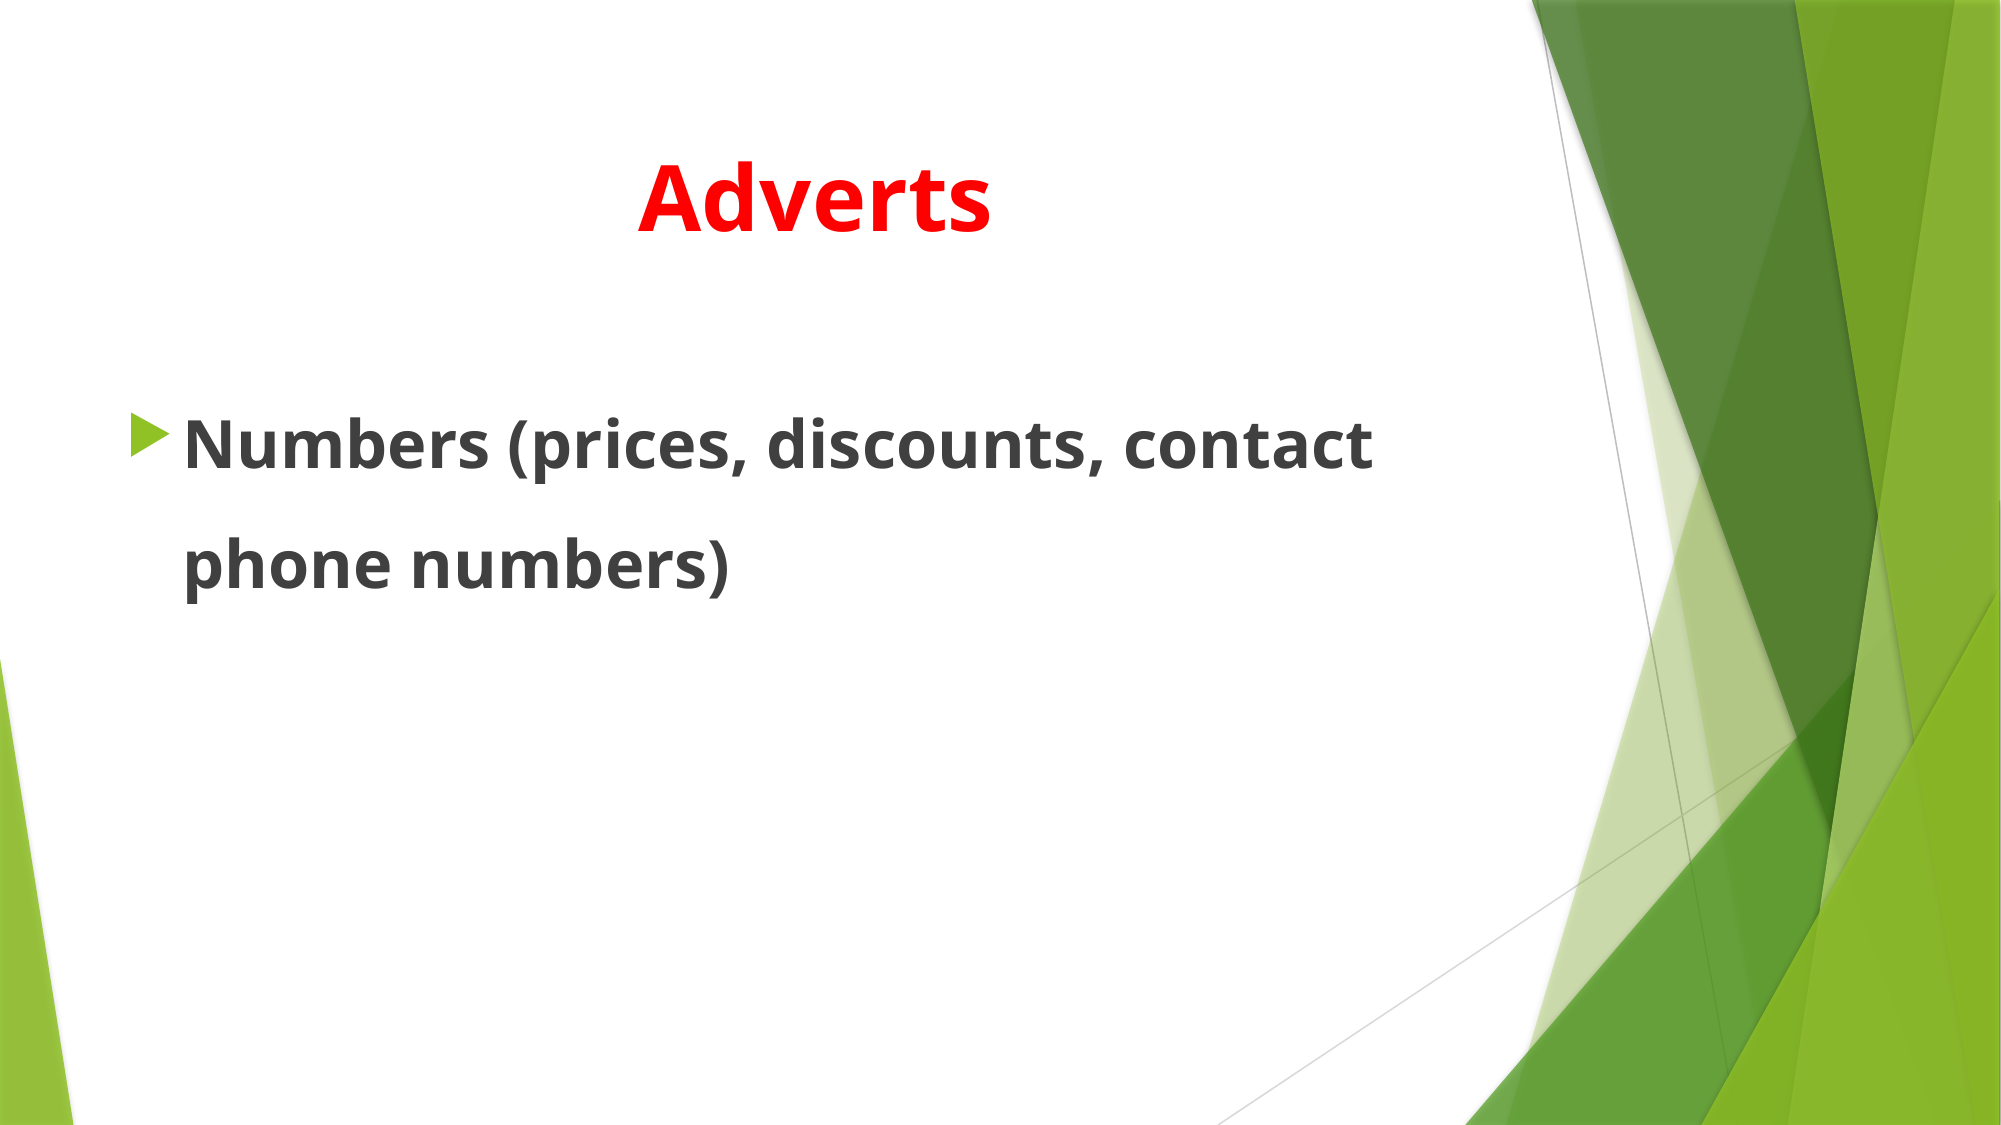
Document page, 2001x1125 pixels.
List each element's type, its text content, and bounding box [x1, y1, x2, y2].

title Adverts [111, 132, 1522, 317]
list Numbers (prices, discounts, contact phone numbers) [111, 354, 1522, 992]
